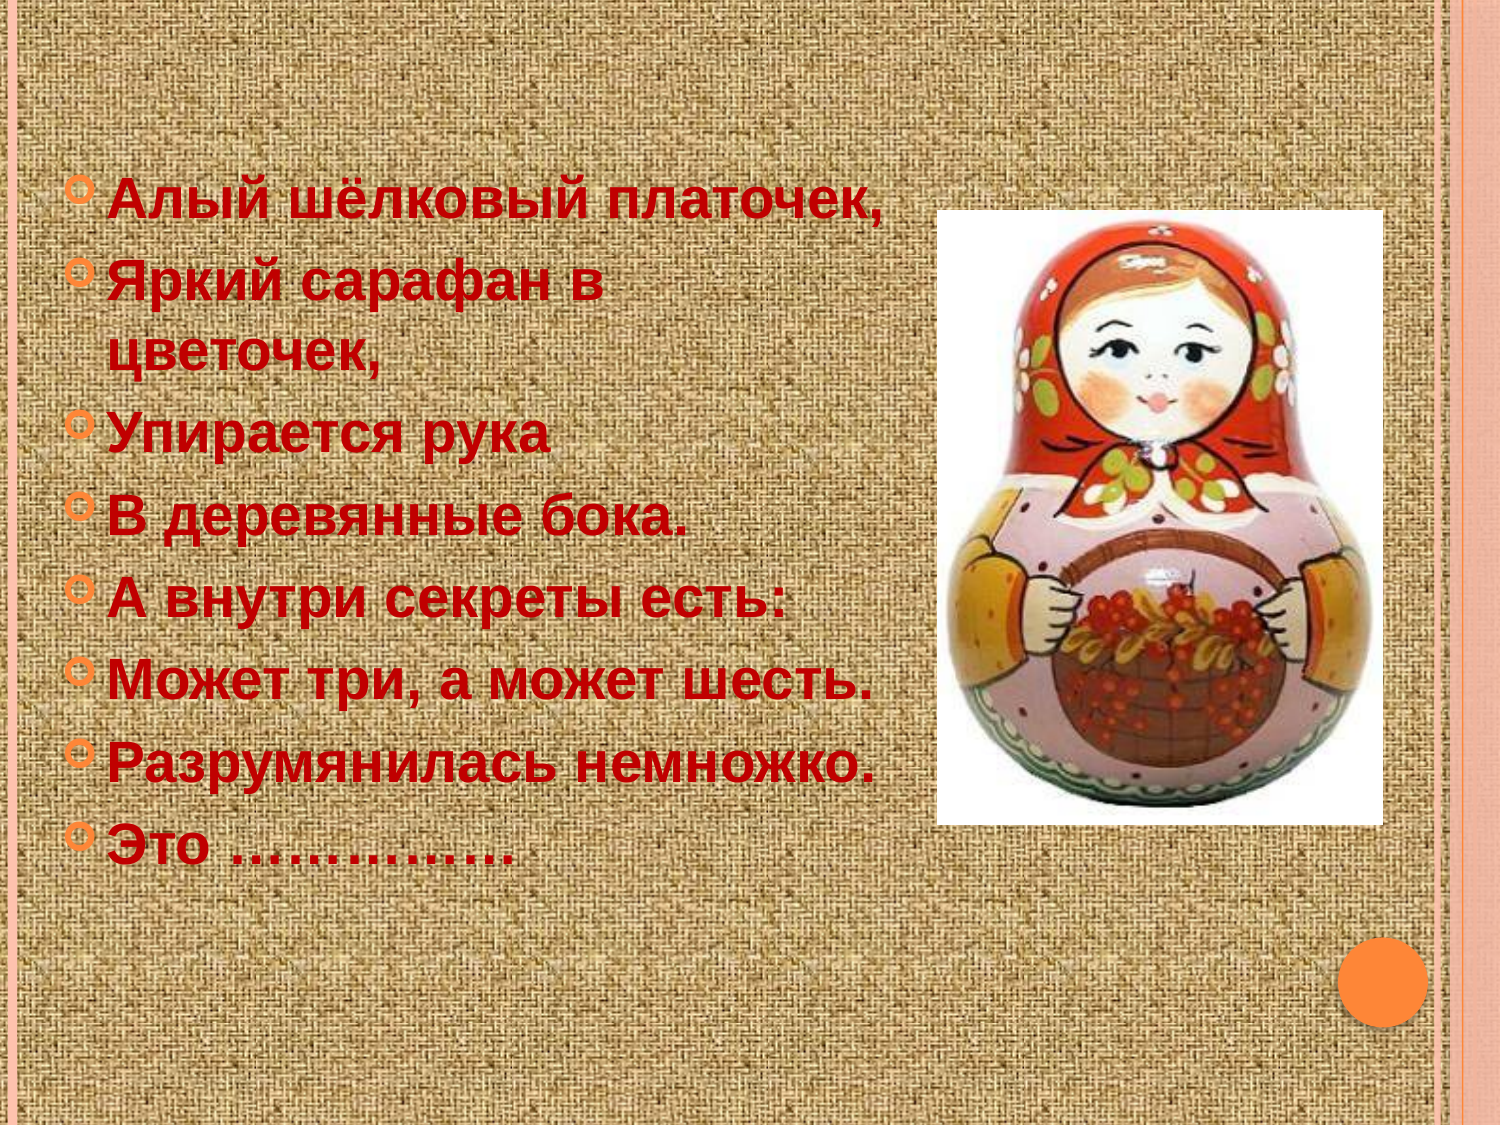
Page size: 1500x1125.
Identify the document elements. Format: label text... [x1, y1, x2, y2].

picture [0, 0, 7, 1125]
picture [18, 0, 1434, 1125]
picture [1441, 0, 1449, 1125]
list Алый шёлковый платочек, Яркий сарафан в цветочек, Упирается рука В деревянные бока. А внутри секреты есть: Может три, а может шесть. Разрумянилась немножко. Это …………… [46, 70, 903, 1062]
